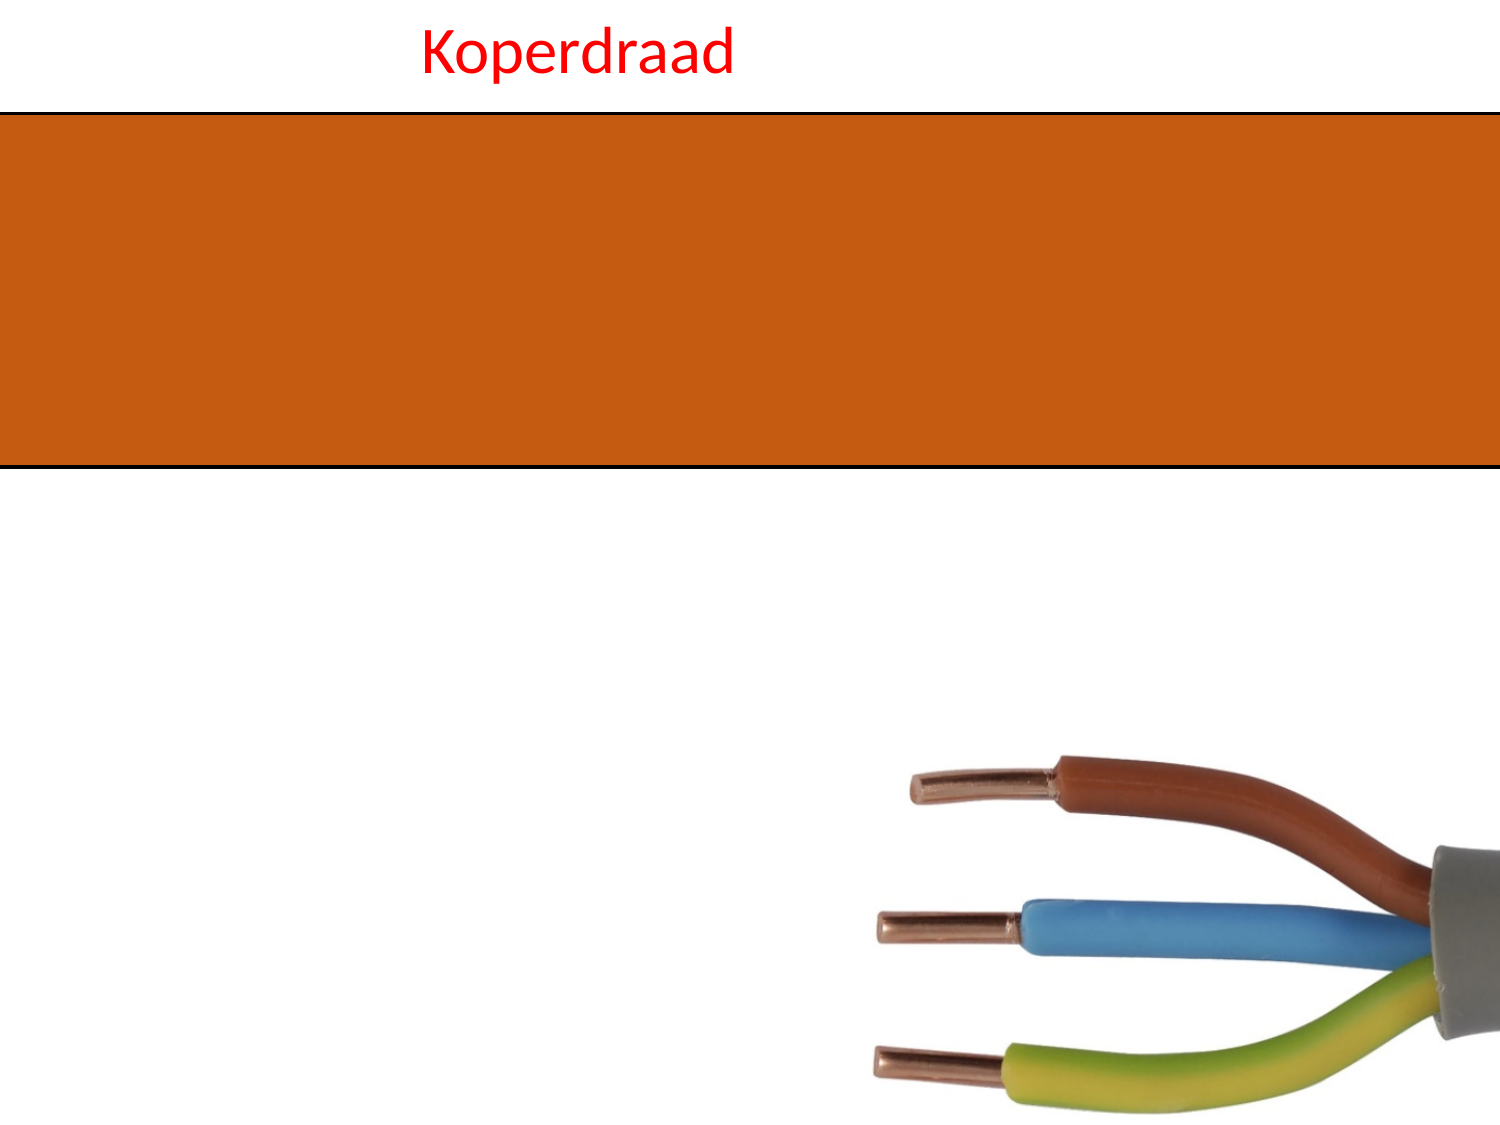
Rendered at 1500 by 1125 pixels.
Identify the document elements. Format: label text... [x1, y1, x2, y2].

text_box [0, 0, 1500, 112]
picture [842, 719, 1500, 1125]
text_box Metaal: Koperdraad [17, 0, 843, 95]
text_box [0, 469, 1500, 1125]
text_box [0, 465, 1500, 469]
